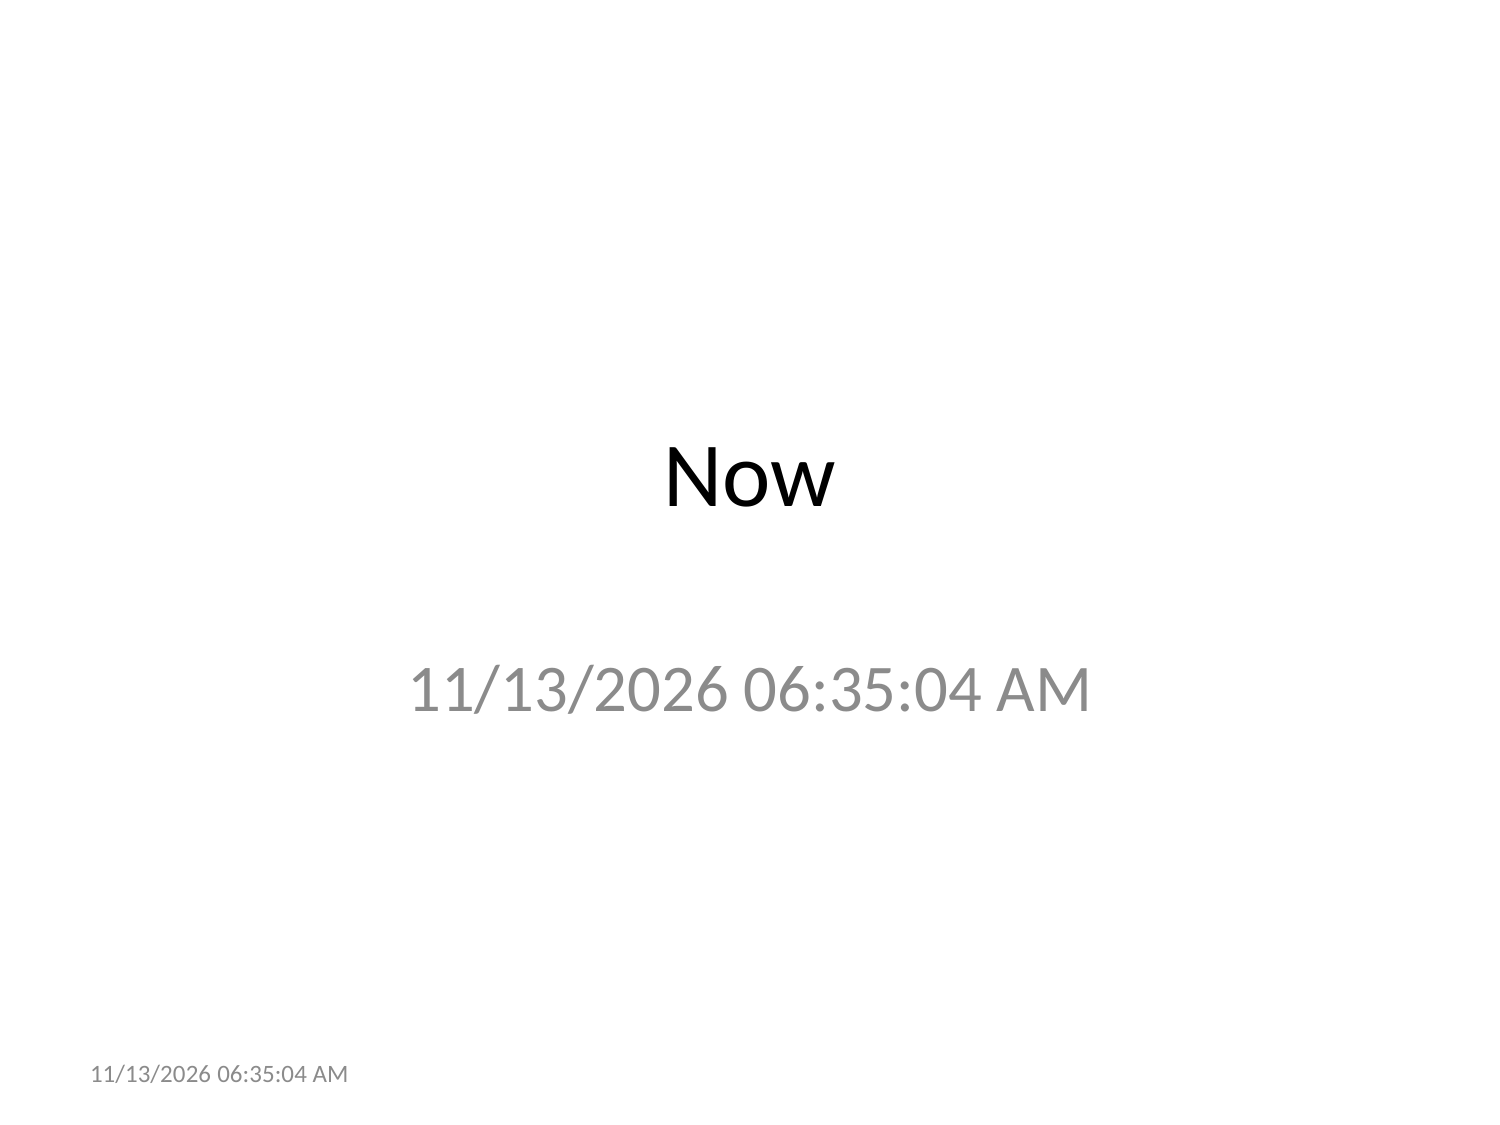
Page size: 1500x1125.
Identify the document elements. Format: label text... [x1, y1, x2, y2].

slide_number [75, 1042, 425, 1103]
subtitle 2011-12-19 10:20:04 AM [225, 637, 1275, 925]
title Now [112, 349, 1388, 591]
